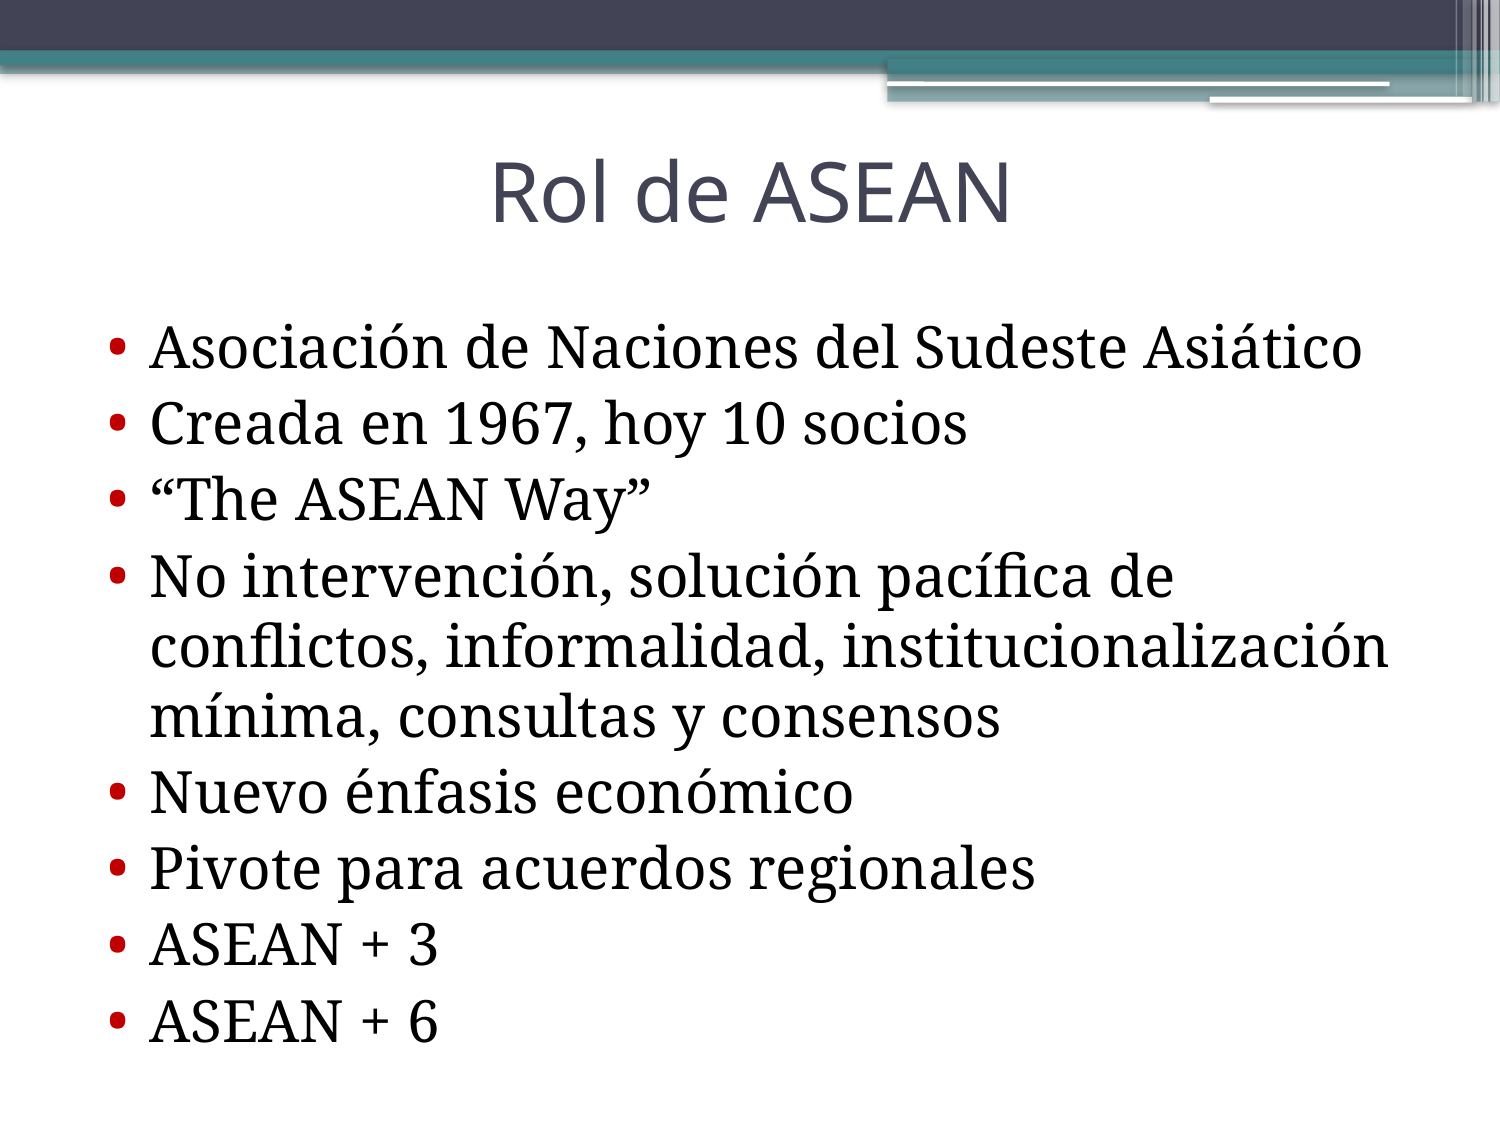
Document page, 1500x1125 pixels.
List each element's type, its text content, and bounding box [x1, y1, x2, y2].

title Rol de ASEAN [76, 101, 1427, 277]
list Asociación de Naciones del Sudeste Asiático Creada en 1967, hoy 10 socios “The ASEAN Way” No intervención, solución pacífica de conflictos, informalidad, institucionalización mínima, consultas y consensos Nuevo énfasis económico Pivote para acuerdos regionales ASEAN + 3 ASEAN + 6 [75, 302, 1425, 1079]
